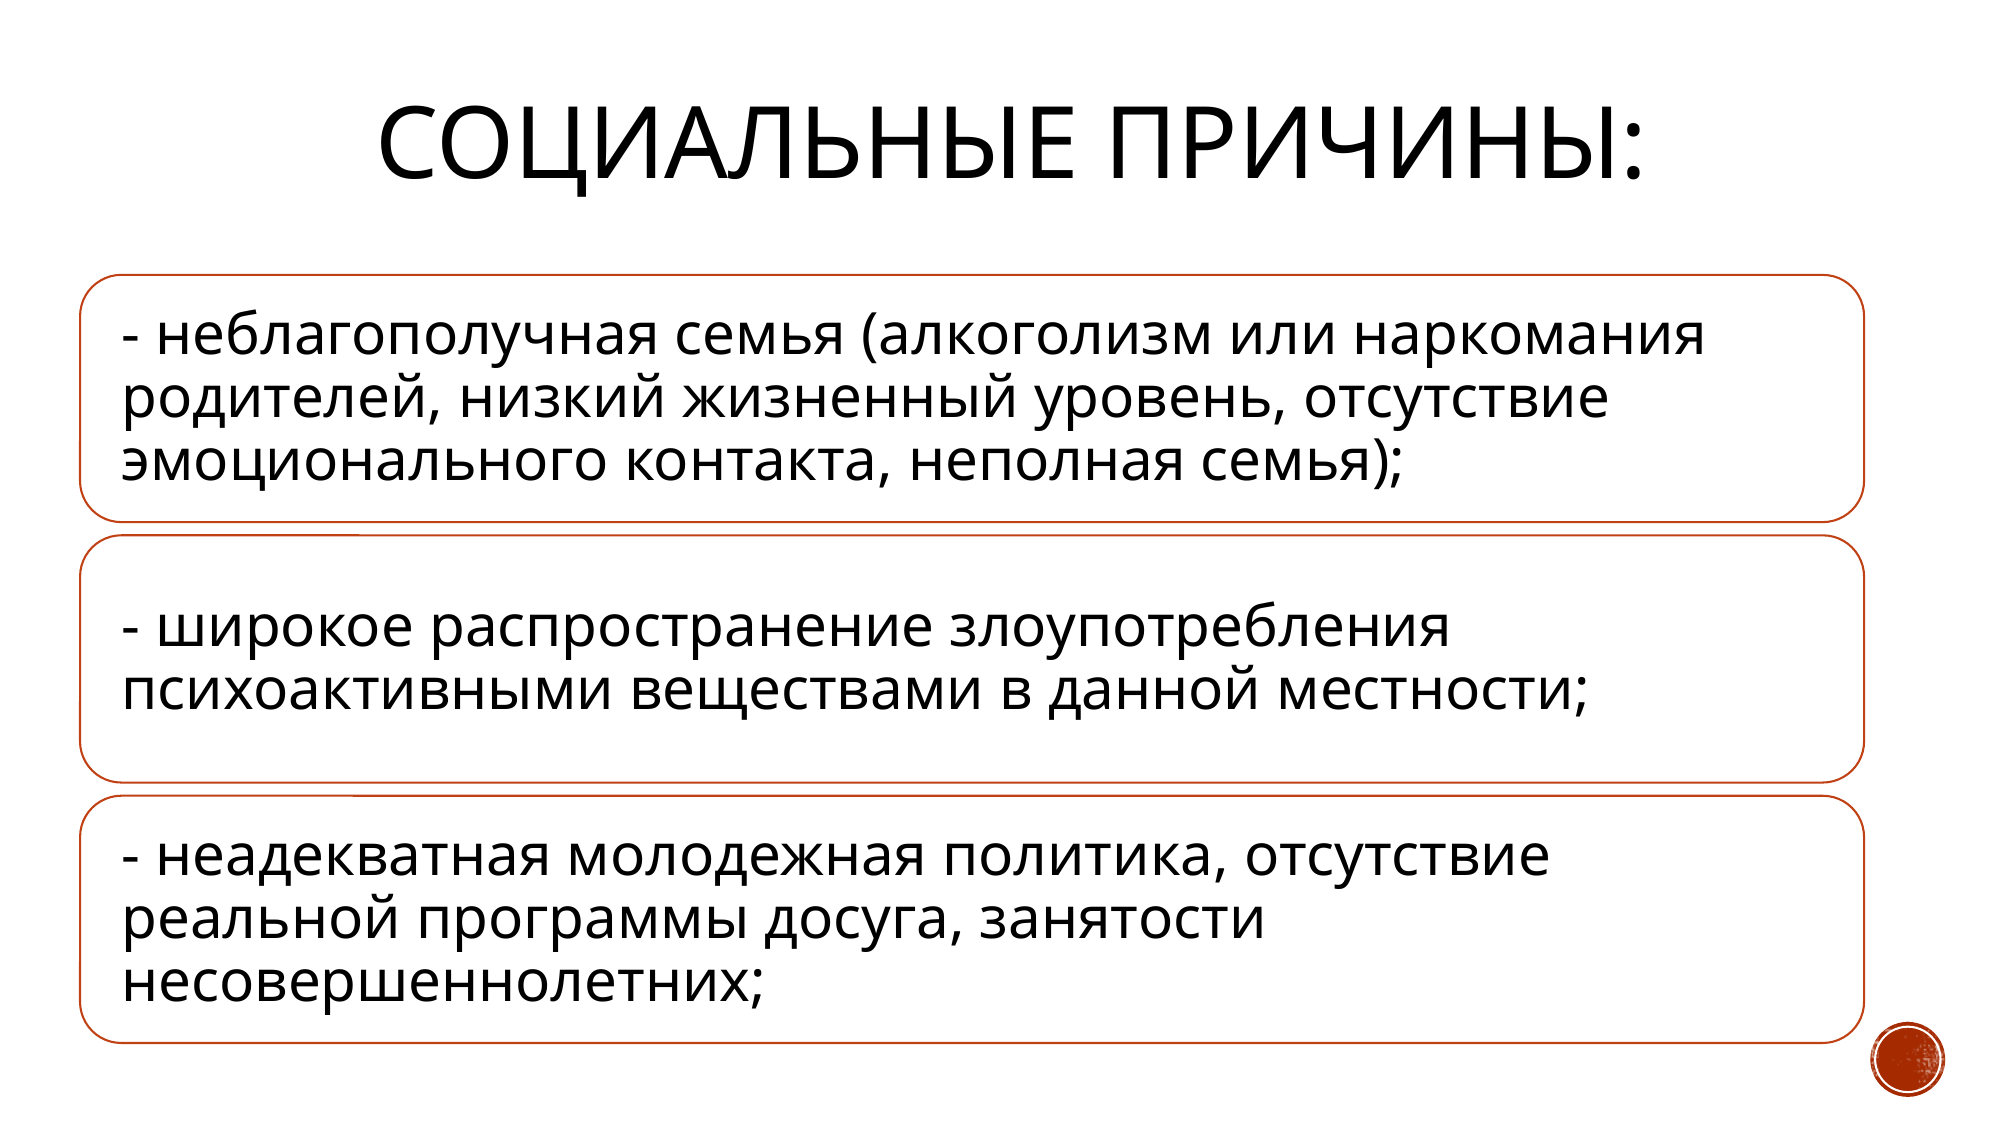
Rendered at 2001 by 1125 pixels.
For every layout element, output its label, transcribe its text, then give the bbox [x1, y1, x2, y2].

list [81, 264, 1862, 1052]
title Социальные причины: [159, 13, 1865, 262]
